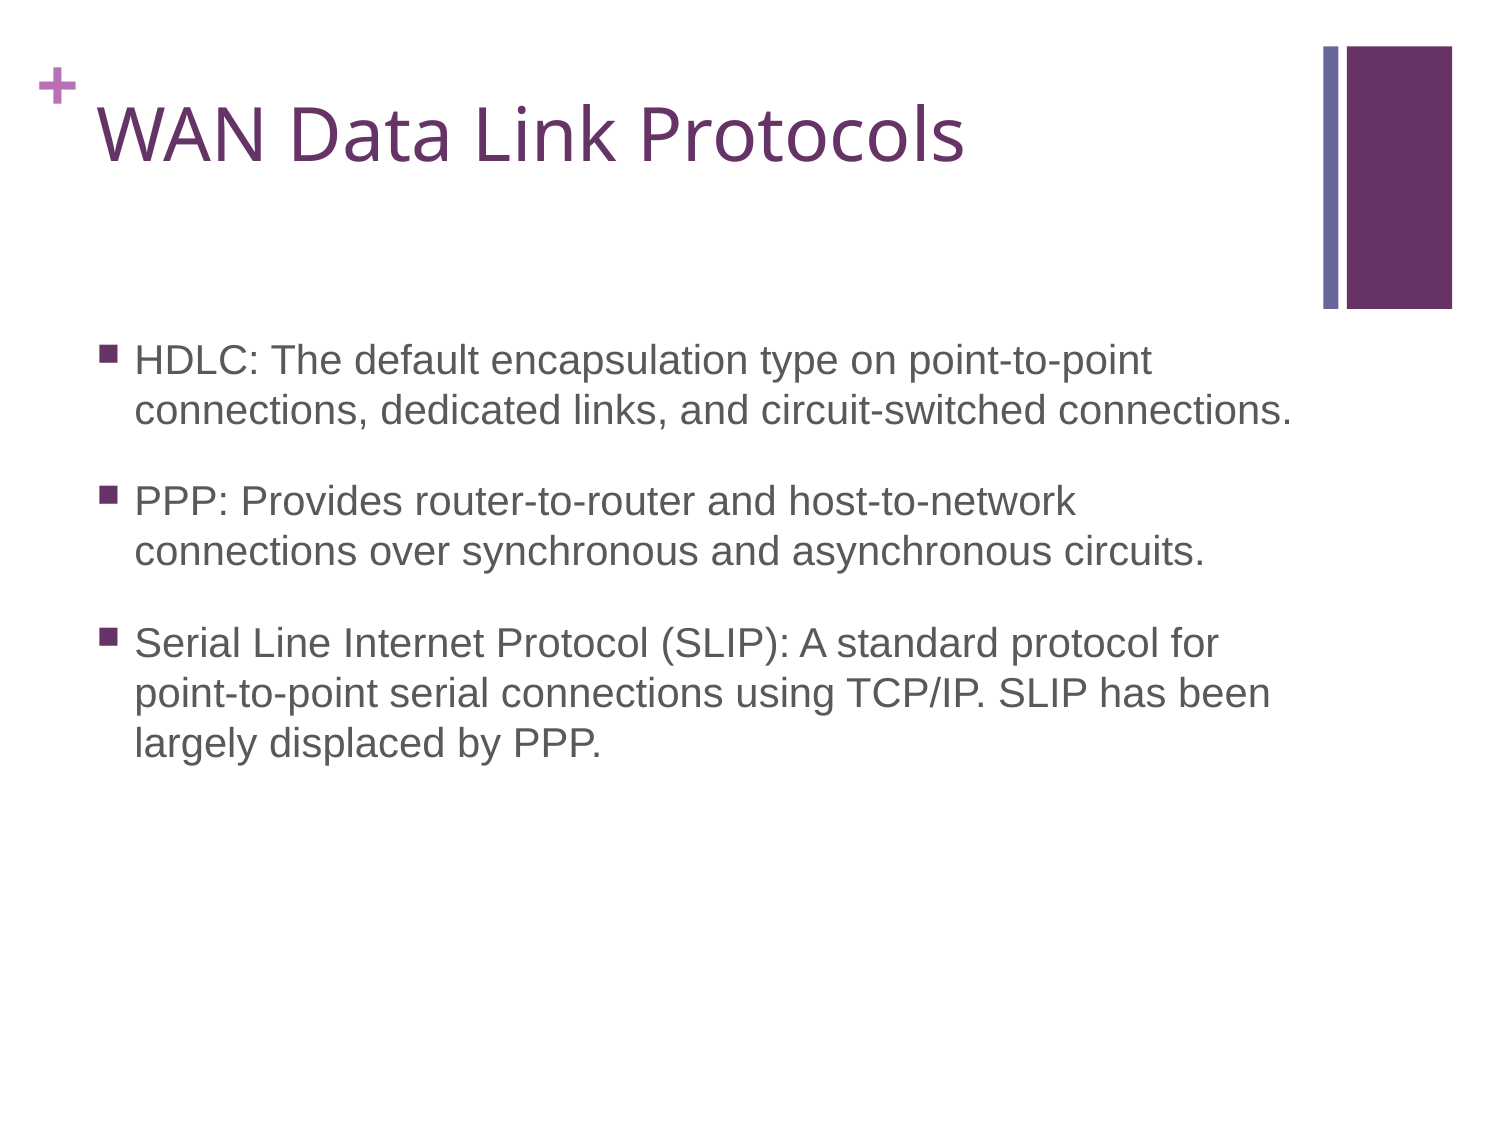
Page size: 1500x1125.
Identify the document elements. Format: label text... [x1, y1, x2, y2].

title WAN Data Link Protocols [81, 79, 1322, 263]
list HDLC: The default encapsulation type on point-to-point connections, dedicated links, and circuit-switched connections. PPP: Provides router-to-router and host-to-network connections over synchronous and asynchronous circuits. Serial Line Internet Protocol (SLIP): A standard protocol for point-to-point serial connections using TCP/IP. SLIP has been largely displaced by PPP. [81, 324, 1322, 1005]
